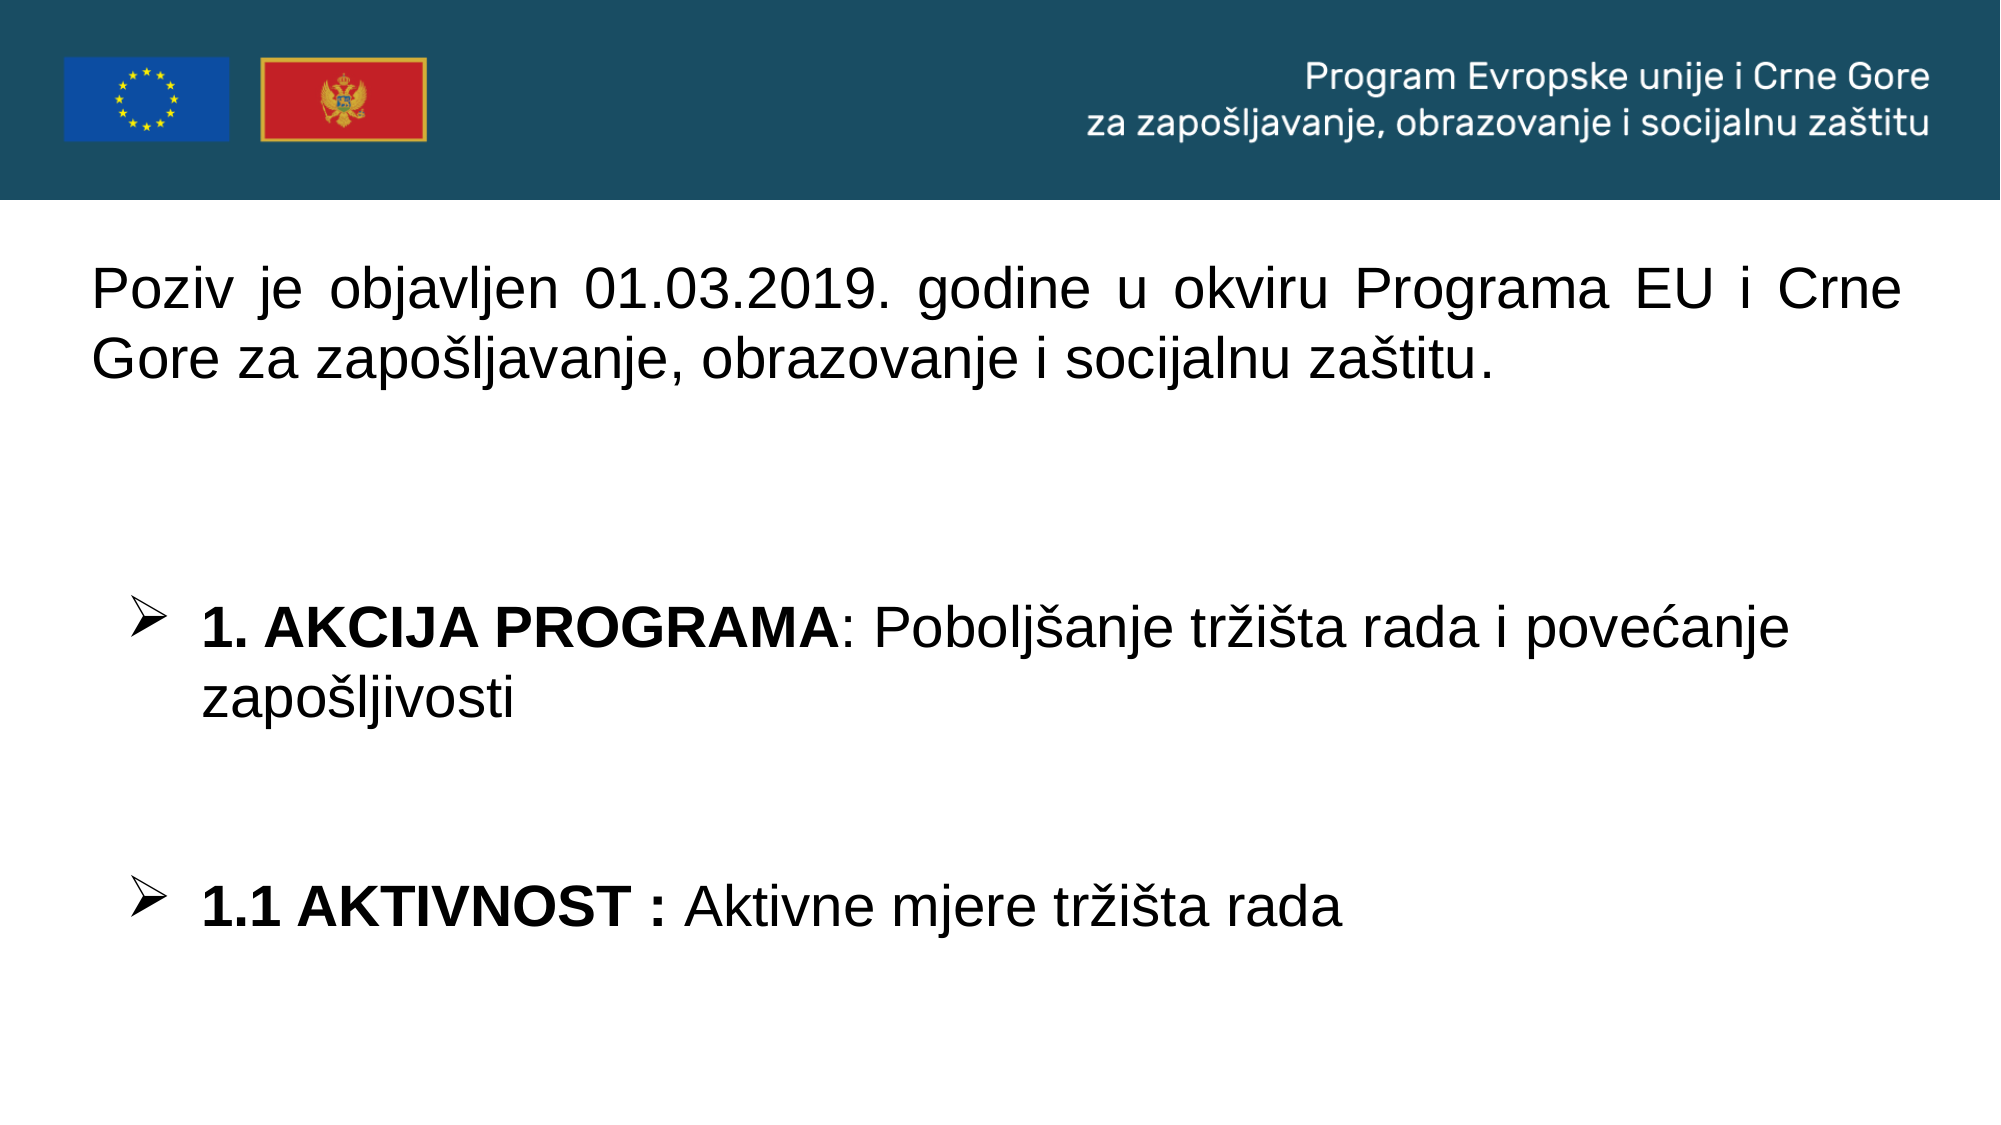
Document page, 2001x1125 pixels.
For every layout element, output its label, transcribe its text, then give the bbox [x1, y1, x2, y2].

text_box 1. AKCIJA PROGRAMA: Poboljšanje tržišta rada i povećanje zapošljivosti 1.1 AKTIVNOST : Aktivne mjere tržišta rada [111, 441, 1921, 946]
picture [0, 0, 2000, 200]
text_box Poziv je objavljen 01.03.2019. godine u okviru Programa EU i Crne Gore za zapošljavanje, obrazovanje i socijalnu zaštitu. [77, 243, 1921, 468]
